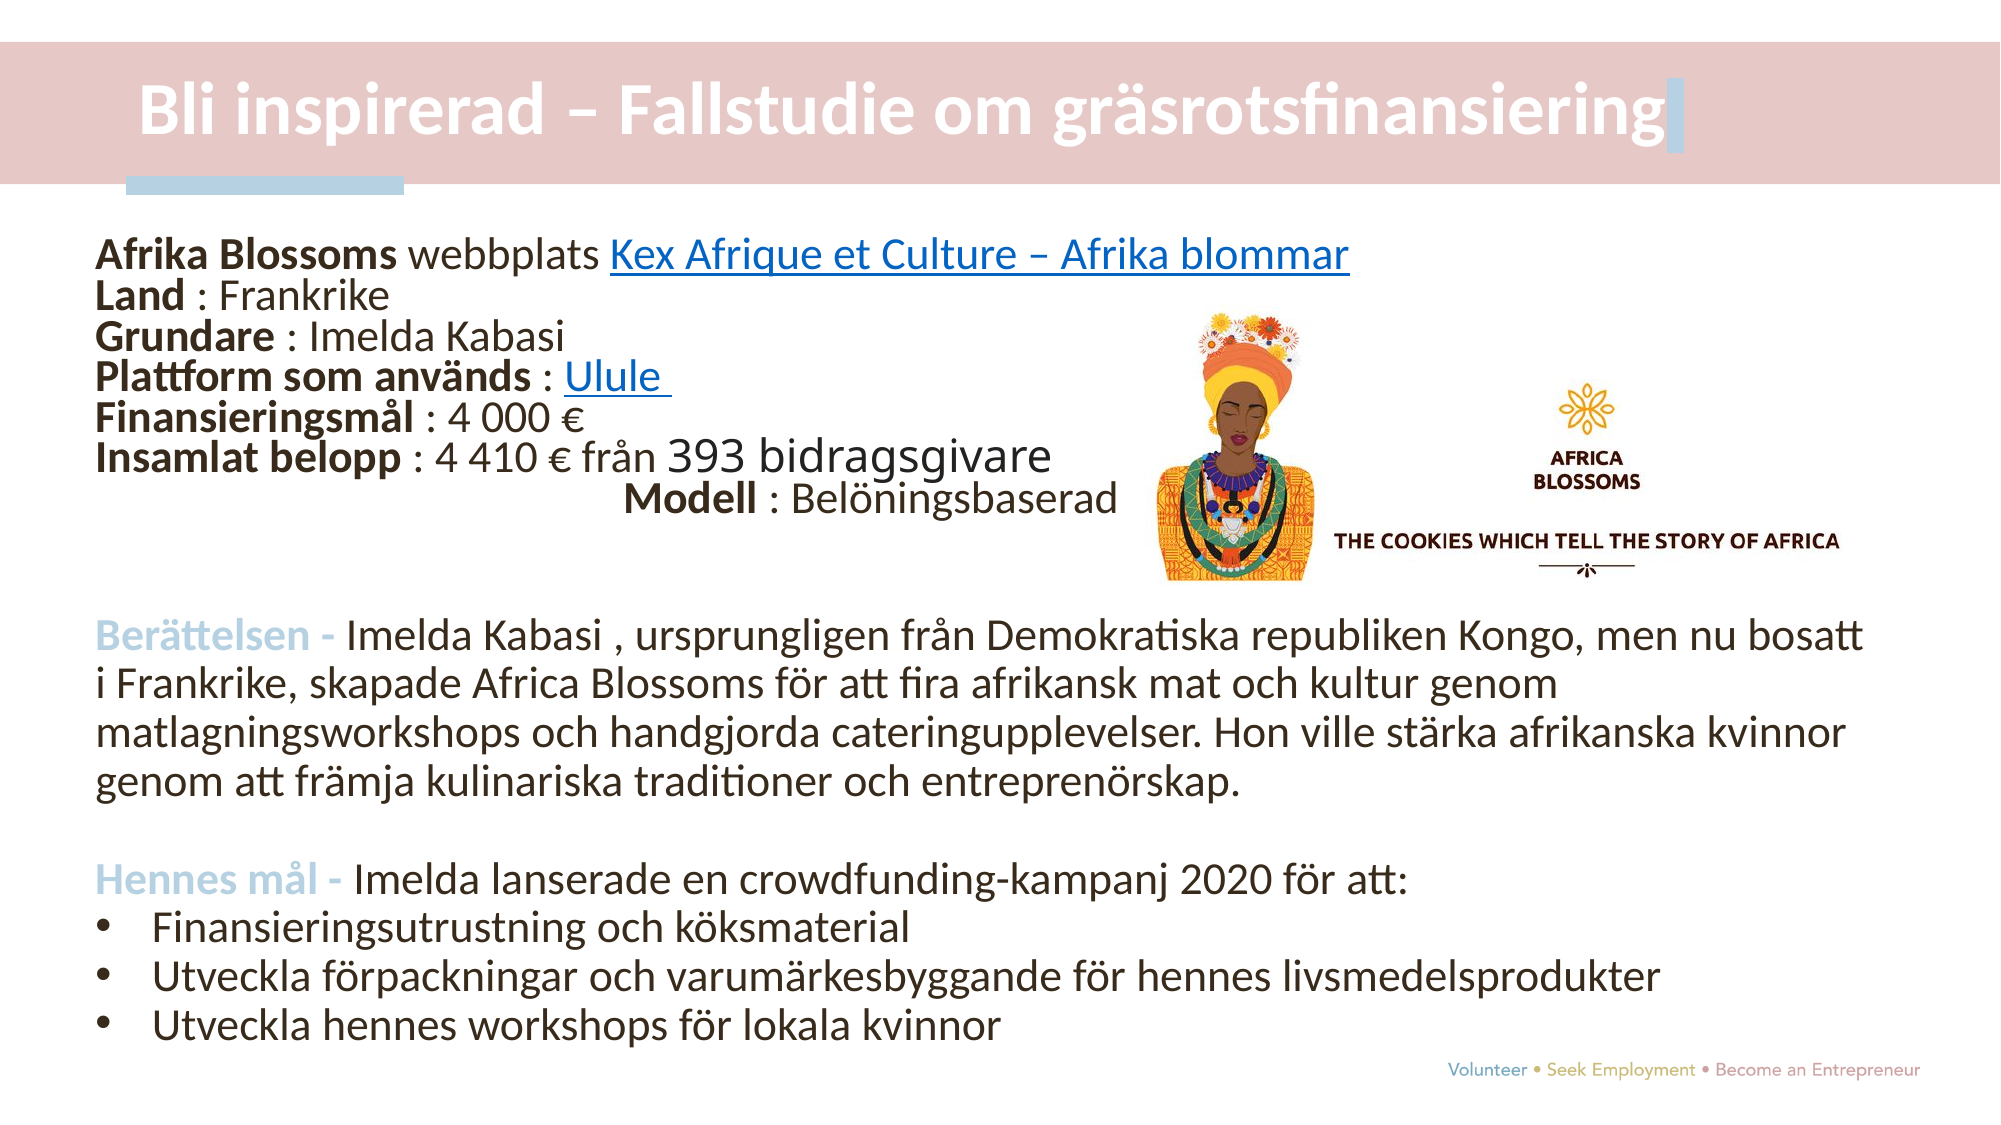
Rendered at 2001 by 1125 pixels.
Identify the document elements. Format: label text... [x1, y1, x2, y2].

text_box Afrika Blossoms webbplats Kex Afrique et Culture – Afrika blommar Land : Frankrike Grundare : Imelda Kabasi Plattform som används : Ulule Finansieringsmål : 4 000 € Insamlat belopp : 4 410 € från 393 bidragsgivare Modell : Belöningsbaserad gräsrotsfinansiering Berättelsen - Imelda Kabasi , ursprungligen från Demokratiska republiken Kongo, men nu bosatt i Frankrike, skapade Africa Blossoms för att fira afrikansk mat och kultur genom matlagningsworkshops och handgjorda cateringupplevelser. Hon ville stärka afrikanska kvinnor genom att främja kulinariska traditioner och entreprenörskap. Hennes mål - Imelda lanserade en crowdfunding-kampanj 2020 för att: Finansieringsutrustning och köksmaterial Utveckla förpackningar och varumärkesbyggande för hennes livsmedelsprodukter Utveckla hennes workshops för lokala kvinnor [80, 222, 1898, 509]
picture [1128, 303, 1855, 586]
list LITE LÄSNING FÖR DJUPARE LÄRANDE [121, 253, 1920, 1020]
list Bli inspirerad – Fallstudie om gräsrotsfinansiering [123, 51, 1913, 170]
picture [1418, 1046, 1971, 1103]
